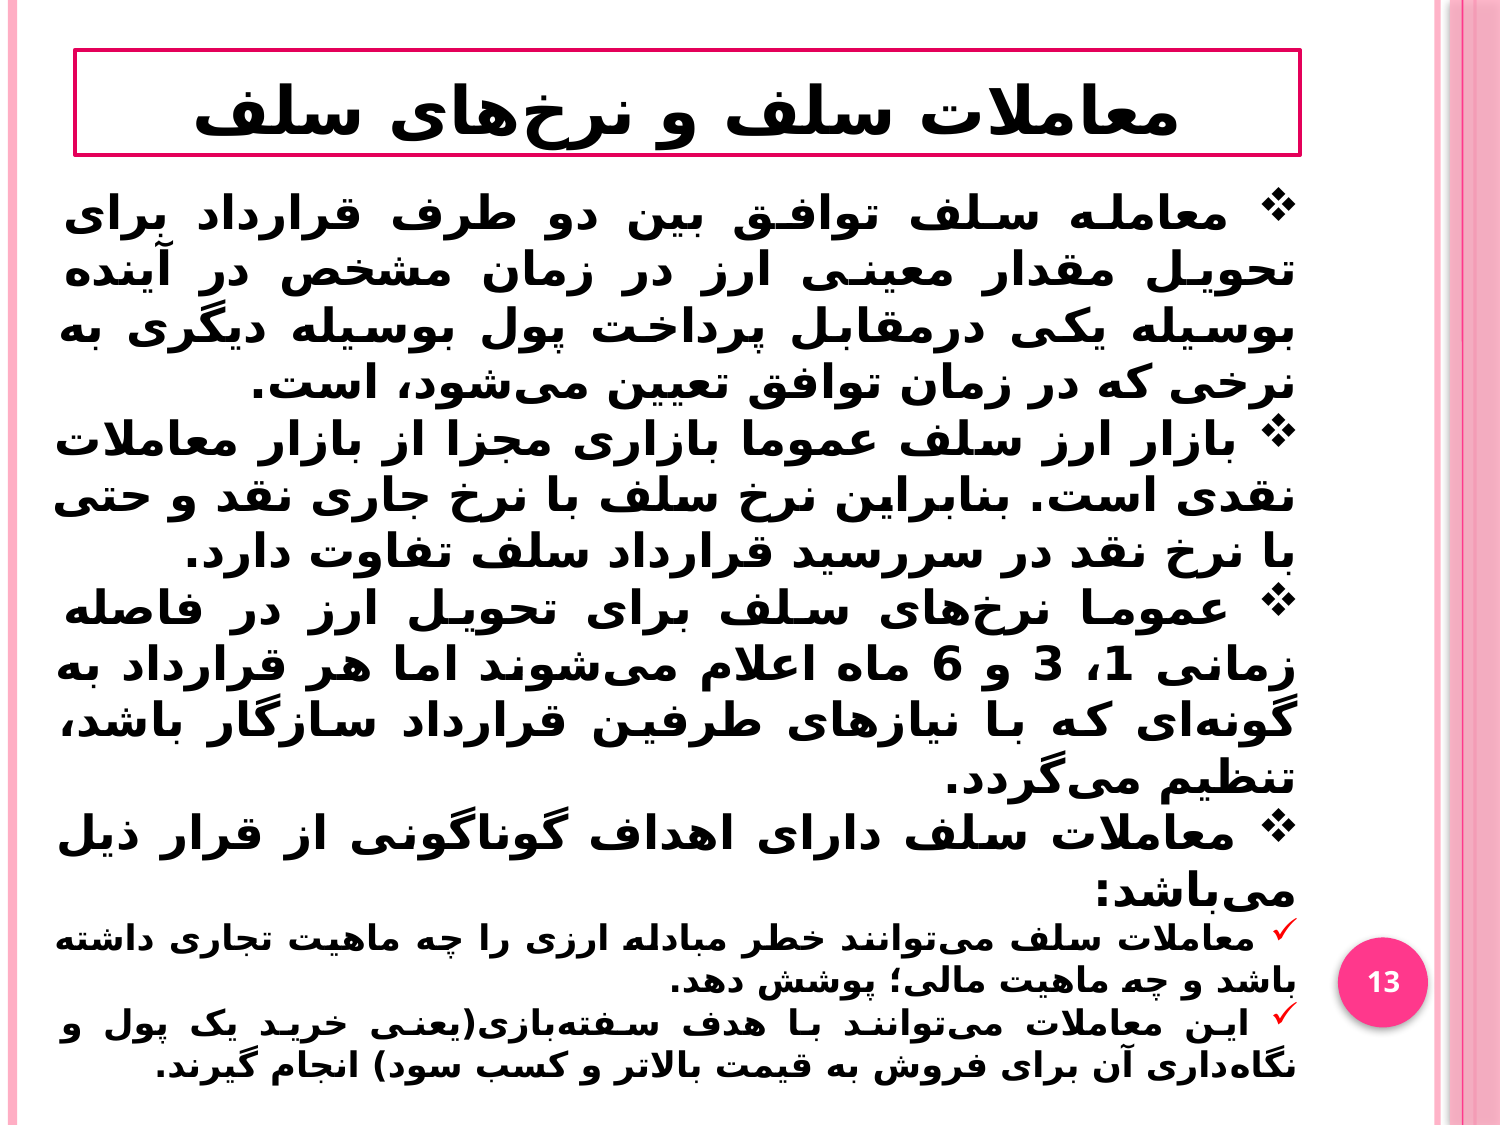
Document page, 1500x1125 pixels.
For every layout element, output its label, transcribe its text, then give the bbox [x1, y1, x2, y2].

slide_number 13 [1333, 940, 1434, 1027]
text_box معاملات سلف و نرخ‌های سلف [73, 48, 1302, 157]
text_box معامله سلف توافق بین دو طرف قرارداد برای تحویل مقدار معینی ارز در زمان مشخص در آینده بوسیله یکی درمقابل پرداخت پول بوسیله دیگری به نرخی که در زمان توافق تعیین می‌شود، است. بازار ارز سلف عموما بازاری مجزا از بازار معاملات نقدی است. بنابراین نرخ سلف با نرخ جاری نقد و حتی با نرخ نقد در سررسید قرارداد سلف تفاوت دارد. عموما نرخ‌های سلف برای تحویل ارز در فاصله زمانی 1، 3 و 6 ماه اعلام می‌شوند اما هر قرارداد به گونه‌ای که با نیازهای طرفین قرارداد سازگار باشد، تنظیم می‌گردد. معاملات سلف دارای اهداف گوناگونی از قرار ذیل می‌باشد: معاملات سلف می‌توانند خطر مبادله ارزی را چه ماهیت تجاری داشته باشد و چه ماهیت مالی؛ پوشش دهد. این معاملات می‌توانند با هدف سفته‌بازی(یعنی خرید یک پول و نگاه‌داری آن برای فروش به قیمت بالاتر و کسب سود) انجام گیرند. [37, 174, 1313, 1100]
